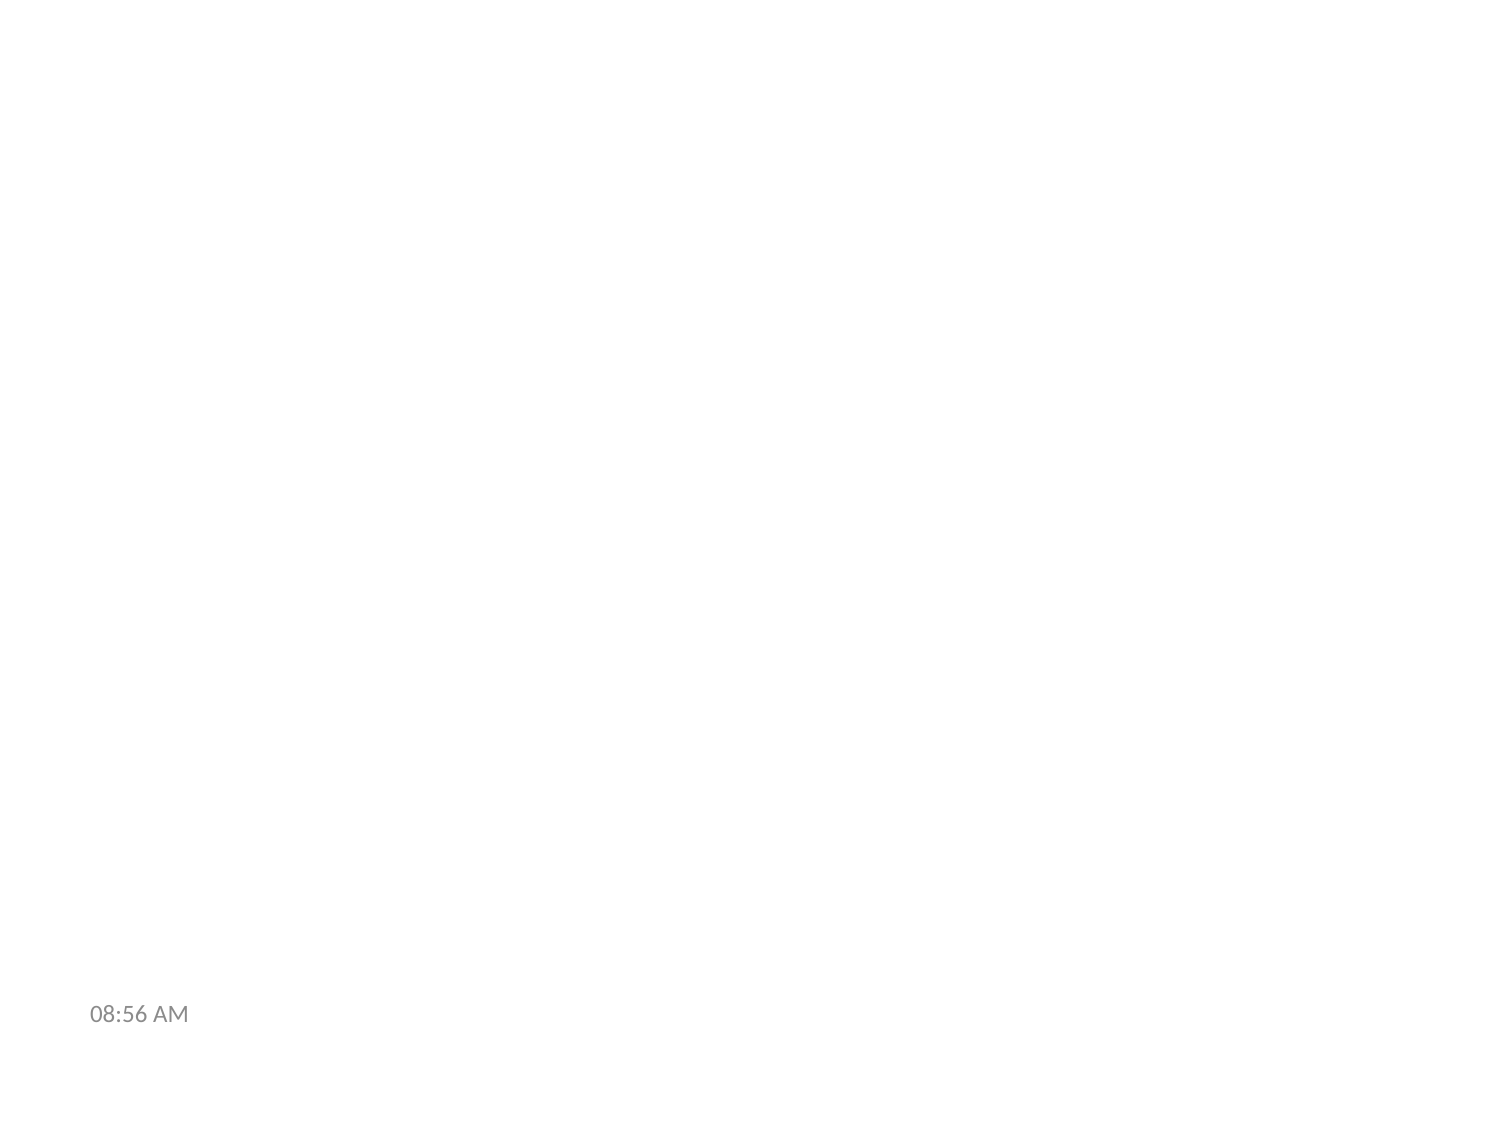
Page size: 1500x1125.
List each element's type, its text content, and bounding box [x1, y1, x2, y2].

text_box 3:35 PM [75, 982, 425, 1043]
